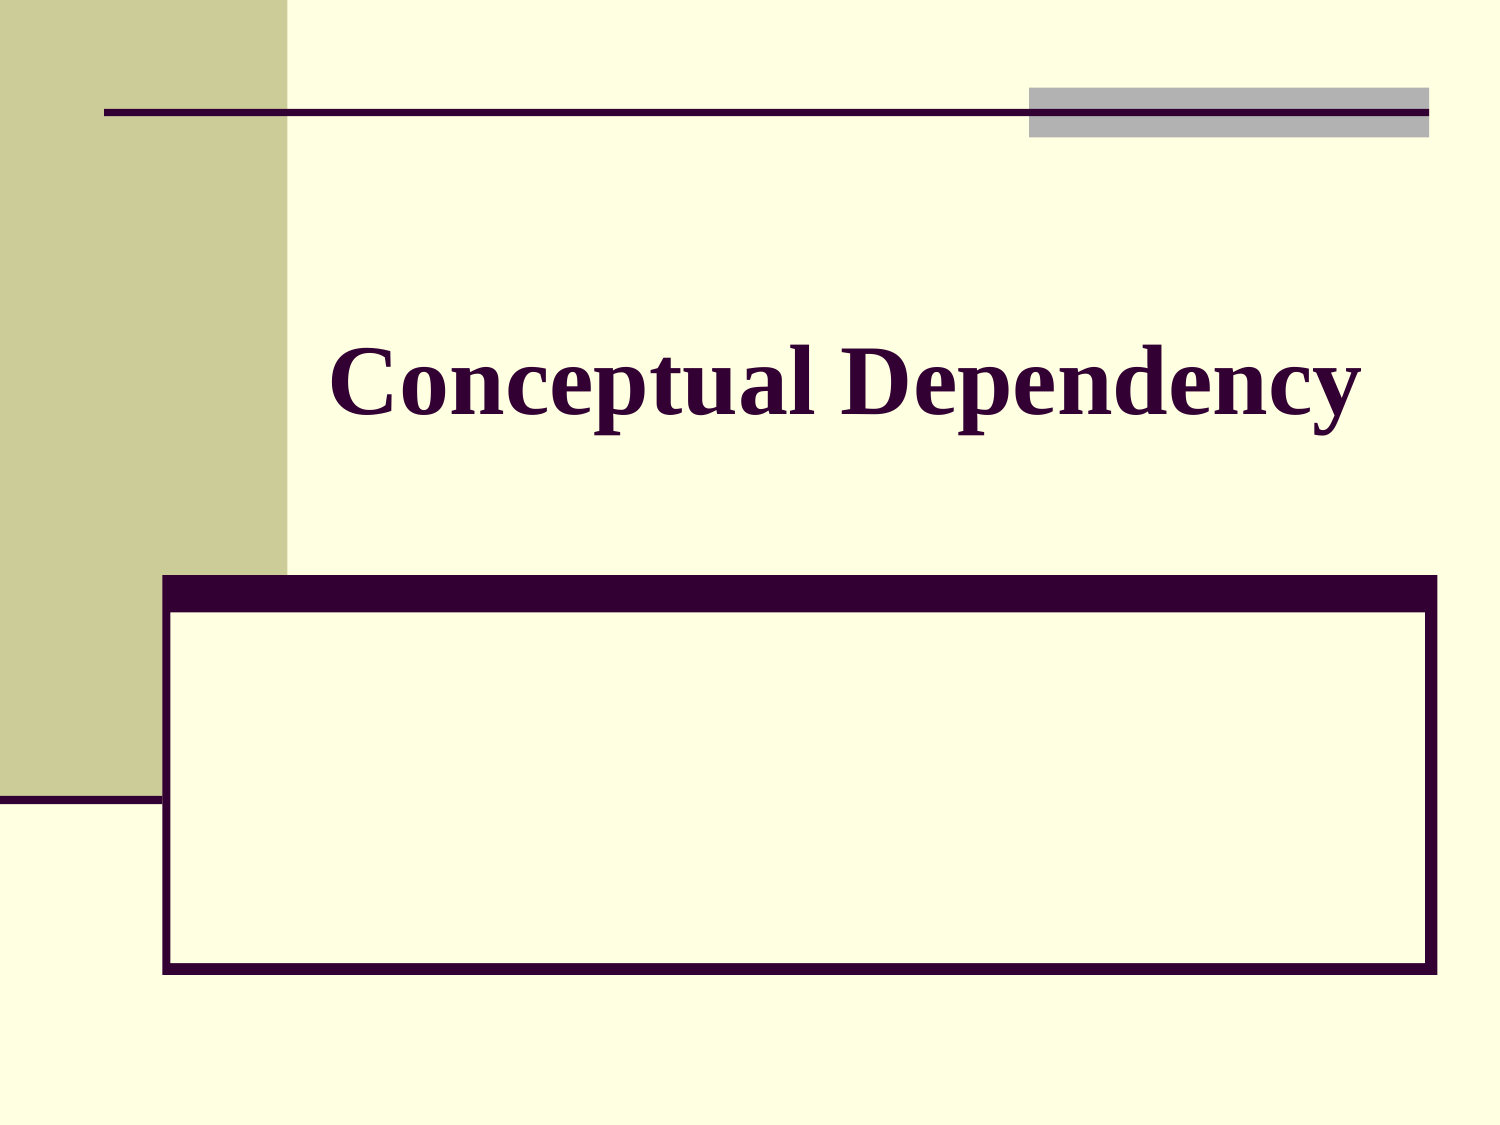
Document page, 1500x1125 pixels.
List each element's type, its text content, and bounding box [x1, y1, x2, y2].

title Conceptual Dependency [312, 262, 1450, 488]
